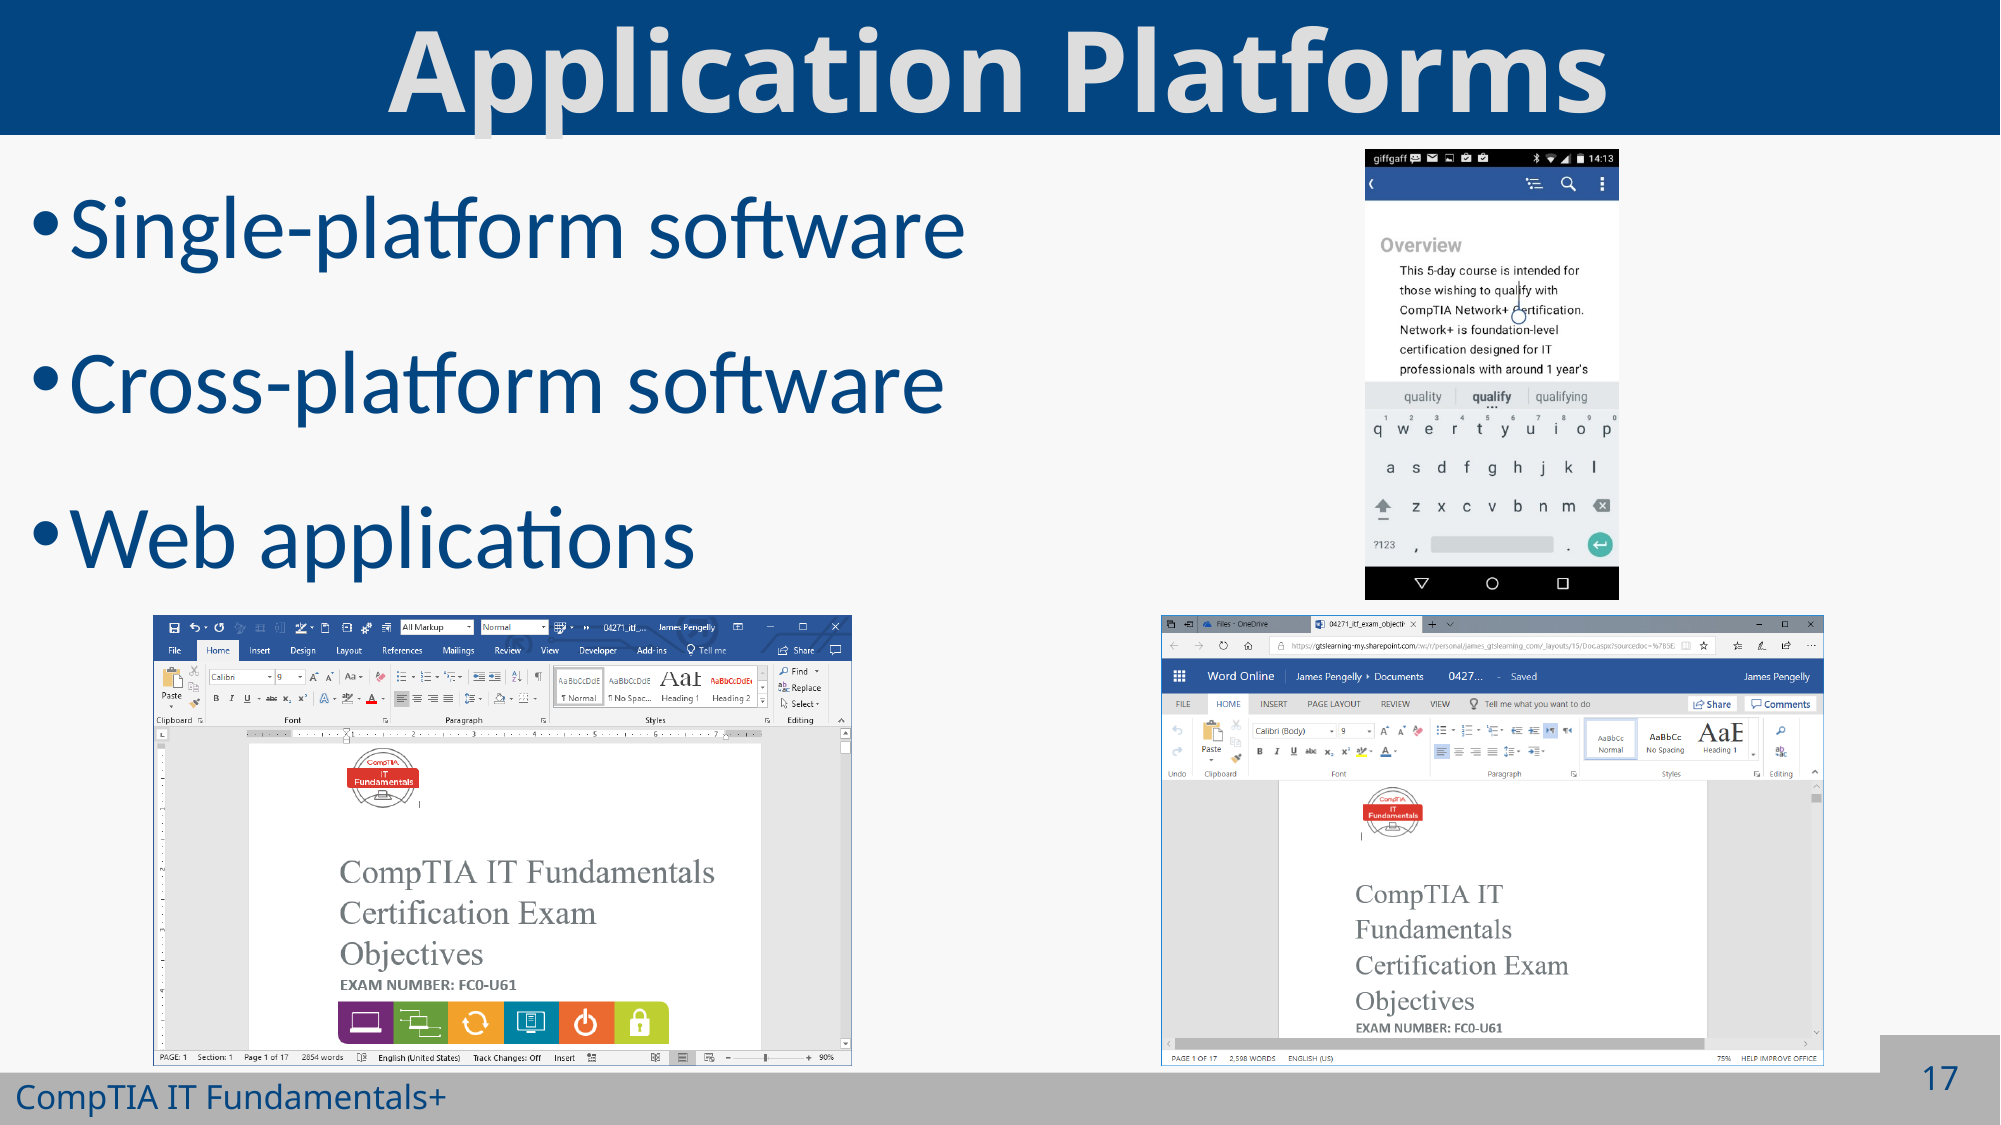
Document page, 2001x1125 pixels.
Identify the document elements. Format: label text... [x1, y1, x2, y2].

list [1365, 149, 1619, 600]
list Single-platform software Cross-platform software Web applications [15, 149, 990, 600]
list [153, 615, 852, 1066]
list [1161, 615, 1824, 1066]
footer CompTIA IT Fundamentals+ [0, 1072, 1880, 1125]
slide_number 17 [1880, 1035, 2000, 1125]
title Application Platforms [0, 0, 2000, 135]
